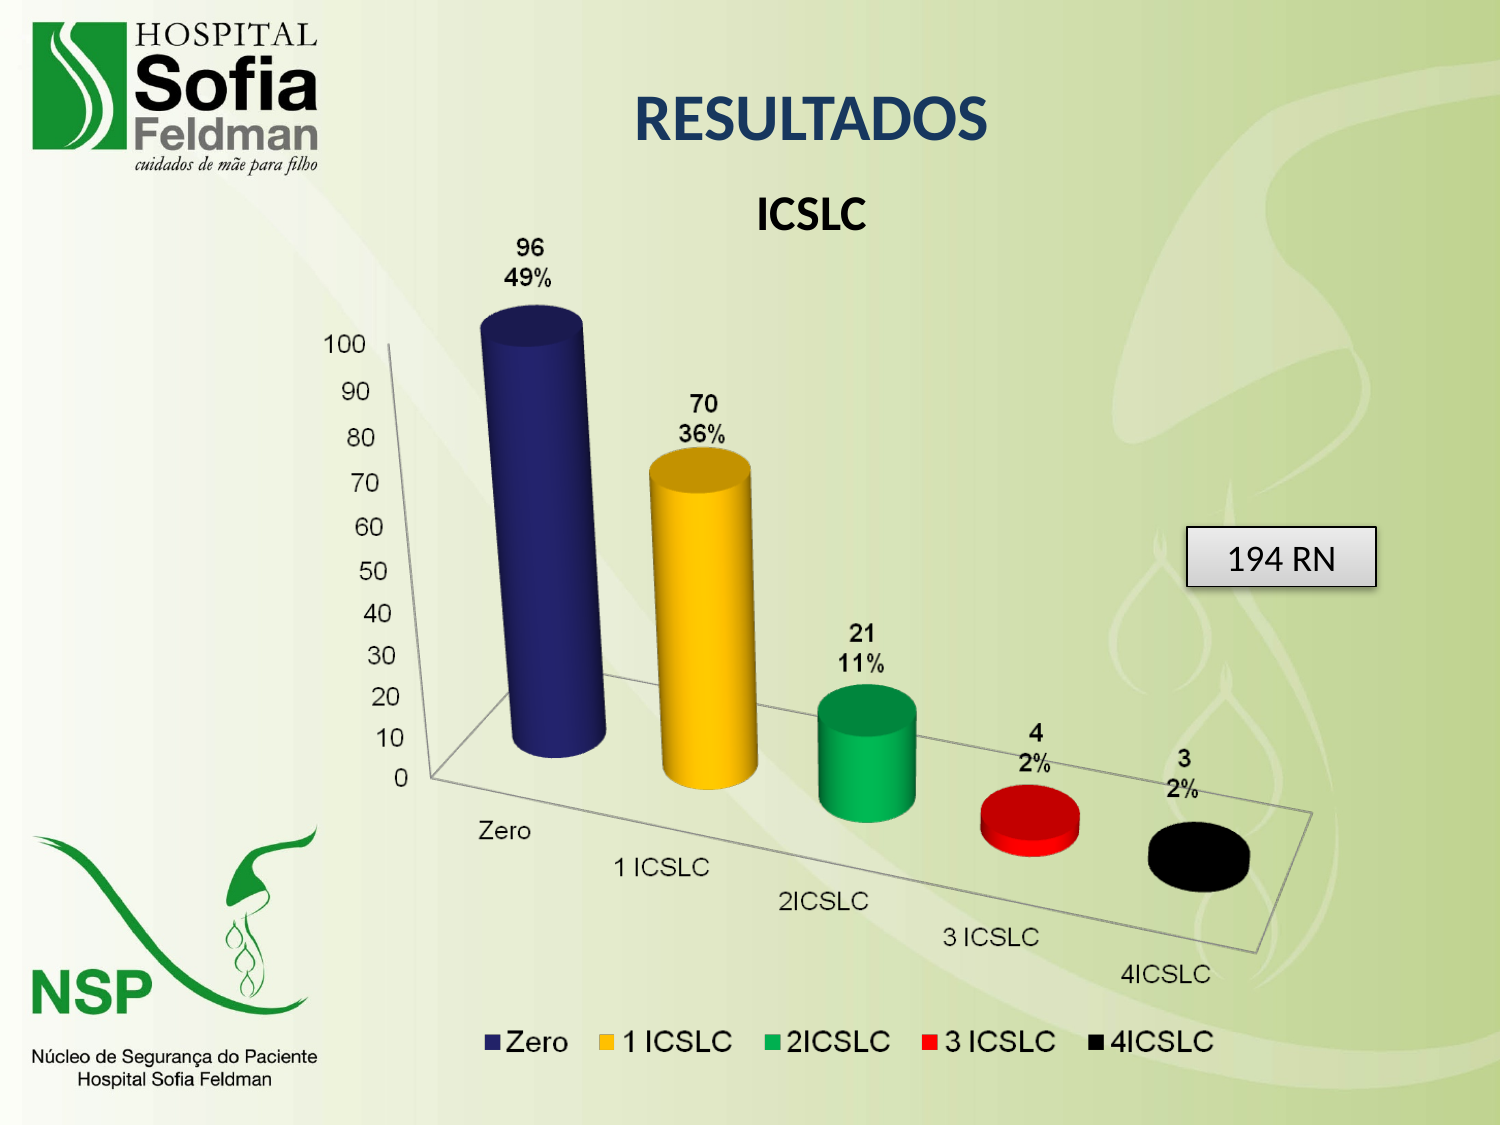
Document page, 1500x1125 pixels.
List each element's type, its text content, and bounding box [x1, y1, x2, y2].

text_box RESULTADOS [398, 66, 1226, 173]
picture [0, 0, 1500, 1125]
text_box ICSLC [742, 173, 883, 206]
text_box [149, 207, 1500, 1088]
